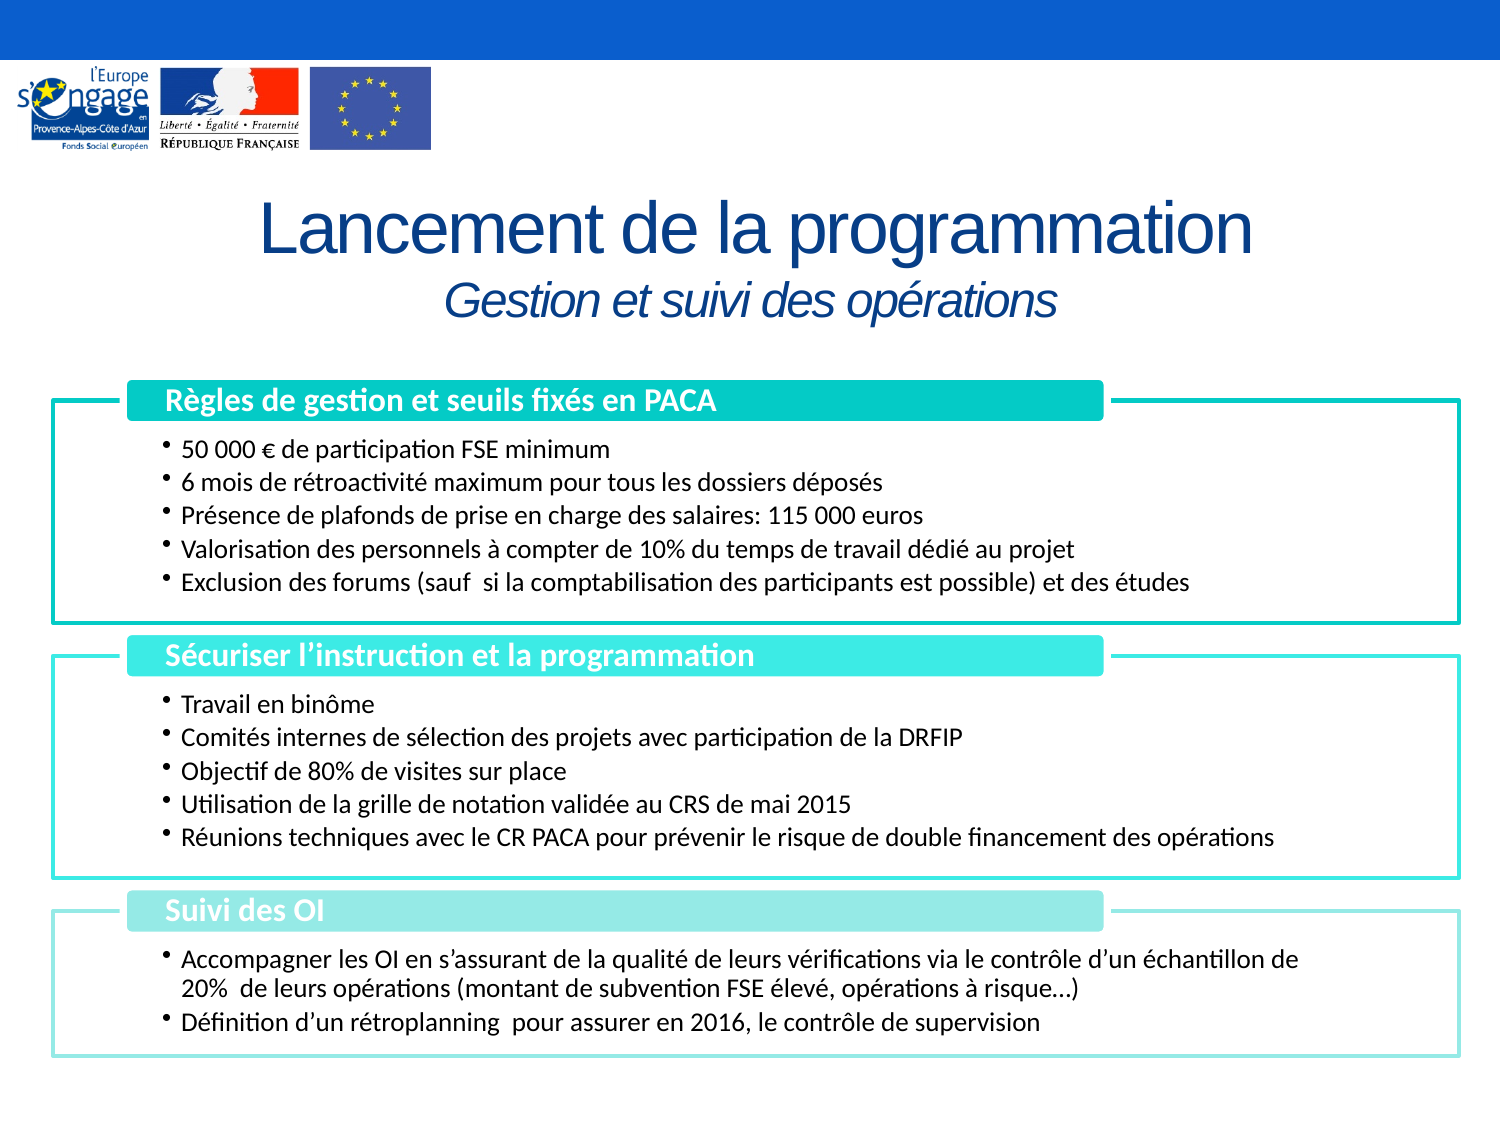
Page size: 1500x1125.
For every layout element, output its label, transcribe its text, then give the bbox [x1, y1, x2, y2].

picture [309, 66, 432, 151]
picture [17, 66, 150, 151]
title Lancement de la programmation Gestion et suivi des opérations [81, 172, 1432, 336]
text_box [52, 373, 1459, 1059]
picture [159, 67, 299, 151]
